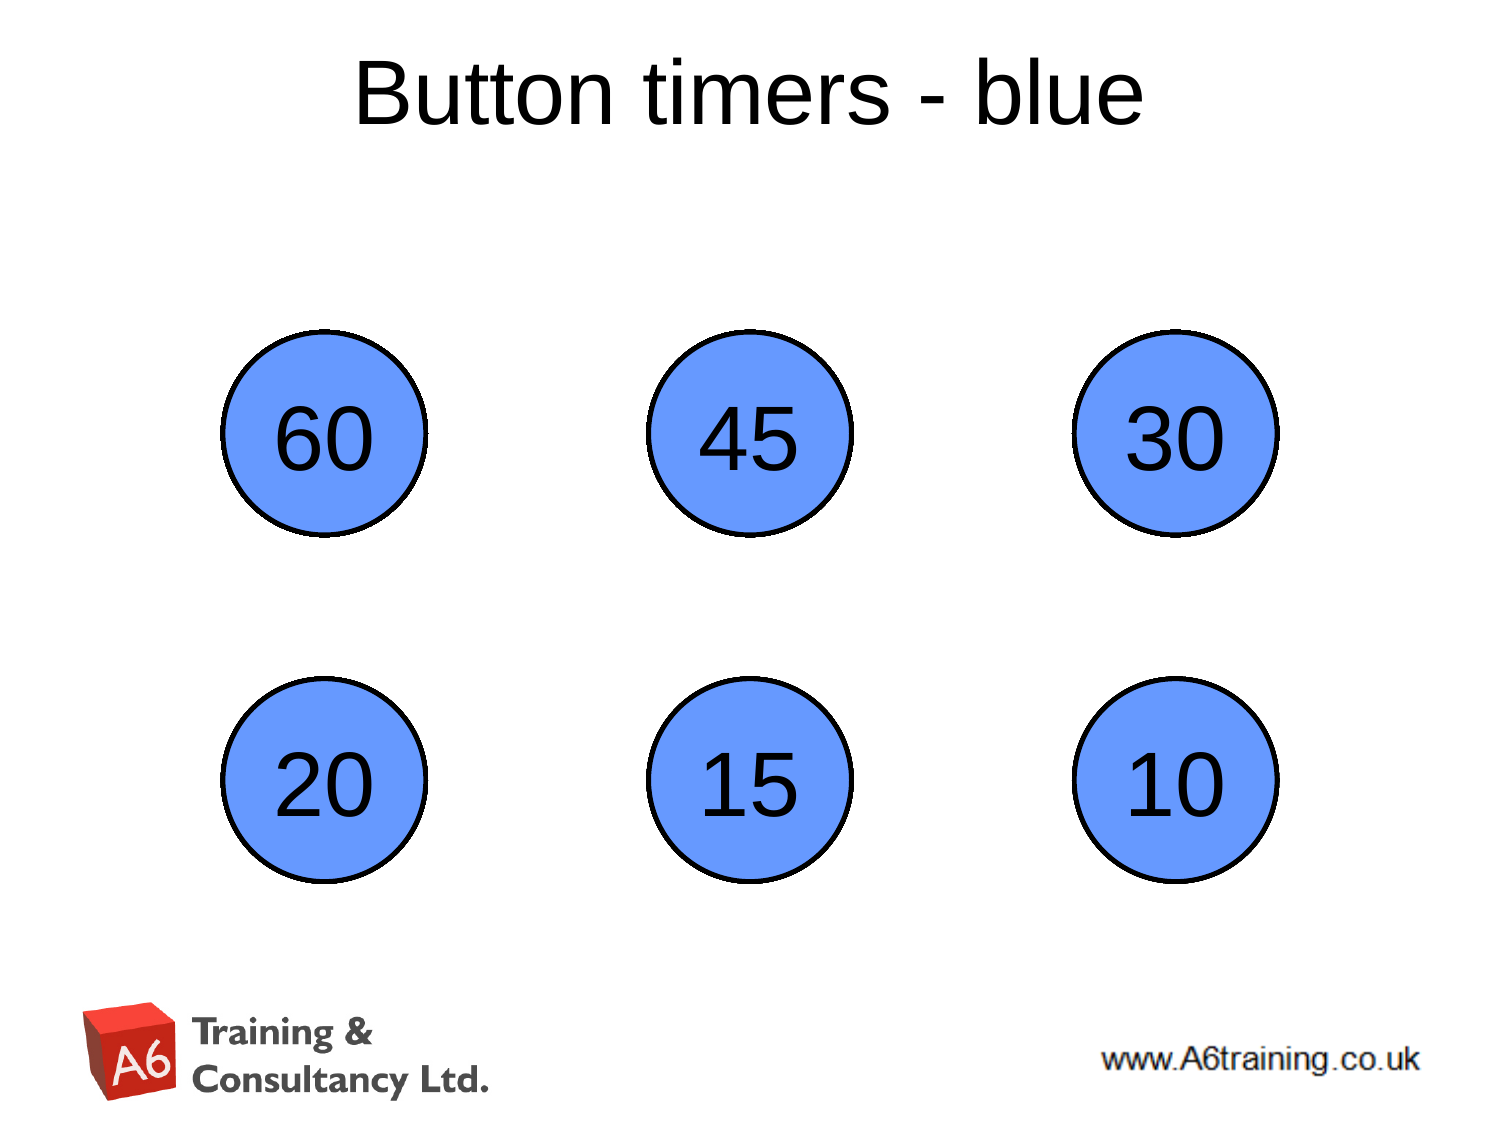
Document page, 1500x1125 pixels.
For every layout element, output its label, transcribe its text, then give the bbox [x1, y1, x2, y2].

text_box 60 [223, 332, 426, 535]
text_box 45 [648, 332, 852, 535]
text_box 10 [1074, 678, 1277, 882]
picture [1080, 1023, 1436, 1104]
title Button timers - blue [74, 44, 1426, 132]
text_box 20 [223, 678, 426, 882]
picture [70, 978, 502, 1125]
text_box 30 [1074, 332, 1277, 535]
text_box 15 [648, 678, 852, 882]
